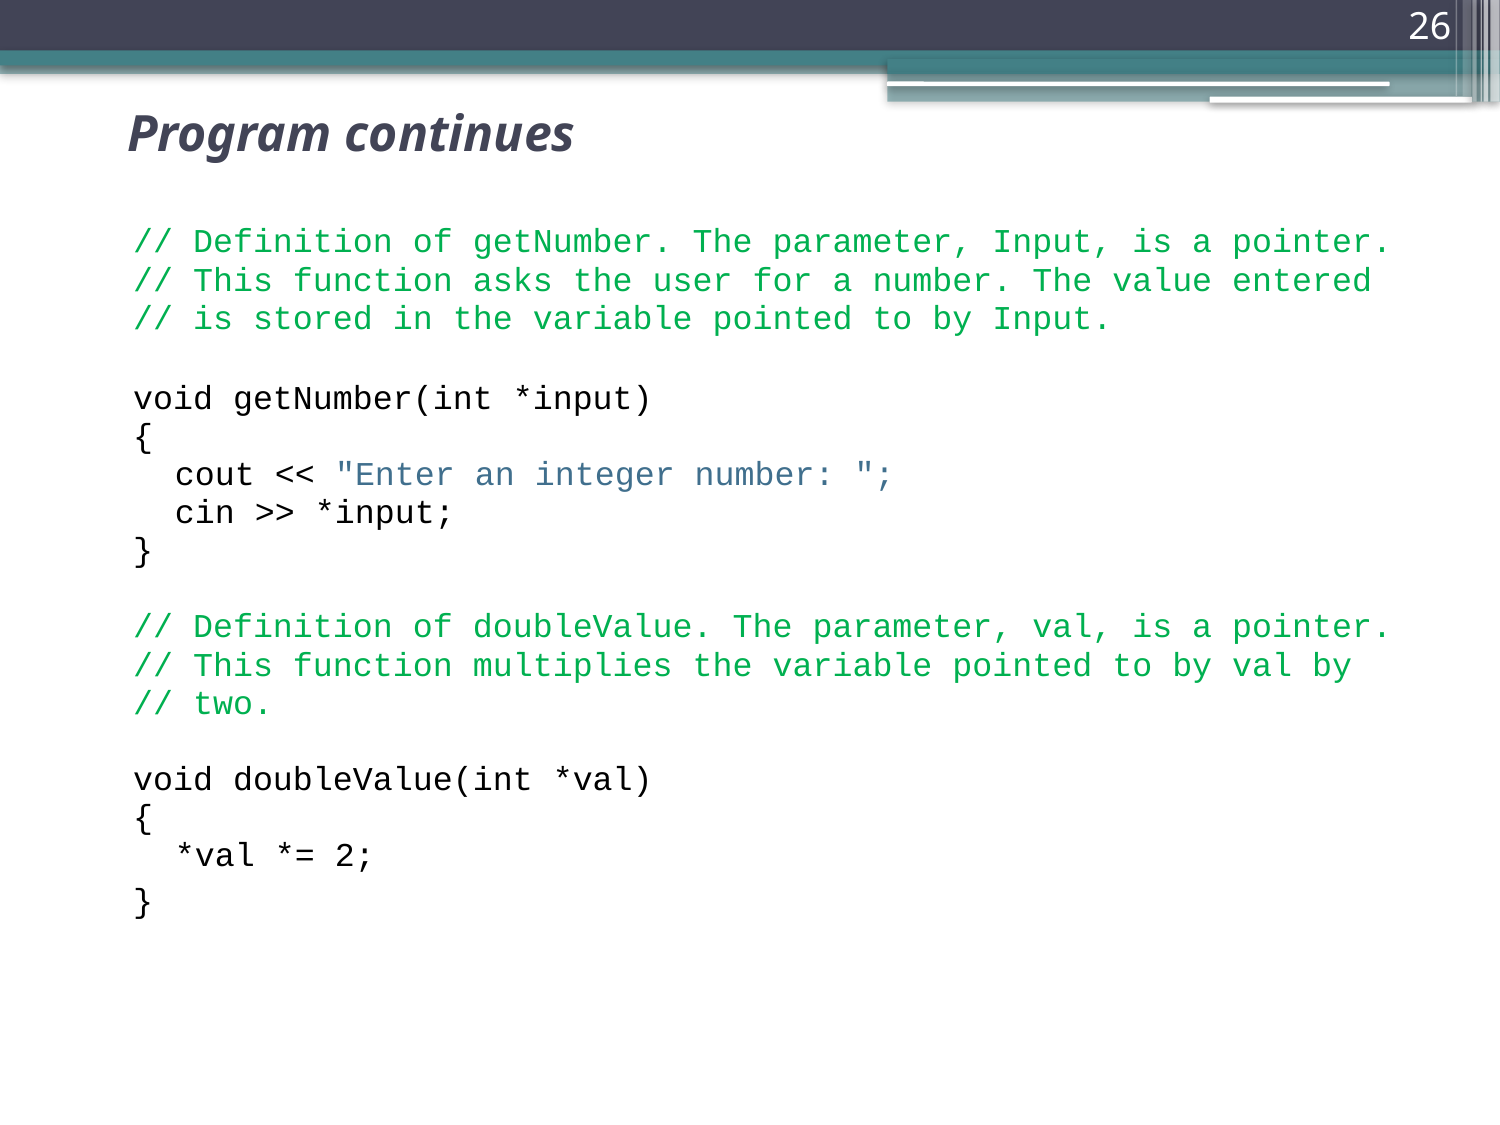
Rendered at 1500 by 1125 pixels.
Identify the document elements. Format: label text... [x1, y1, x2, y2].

slide_number 26 [1341, 0, 1466, 61]
list // Definition of getNumber. The parameter, Input, is a pointer. // This function asks the user for a number. The value entered // is stored in the variable pointed to by Input. void getNumber(int *input) { cout << "Enter an integer number: "; cin >> *input; } // Definition of doubleValue. The parameter, val, is a pointer. // This function multiplies the variable pointed to by val by // two. void doubleValue(int *val) { *val *= 2; } [100, 219, 1463, 1033]
title Program continues [112, 99, 1388, 175]
